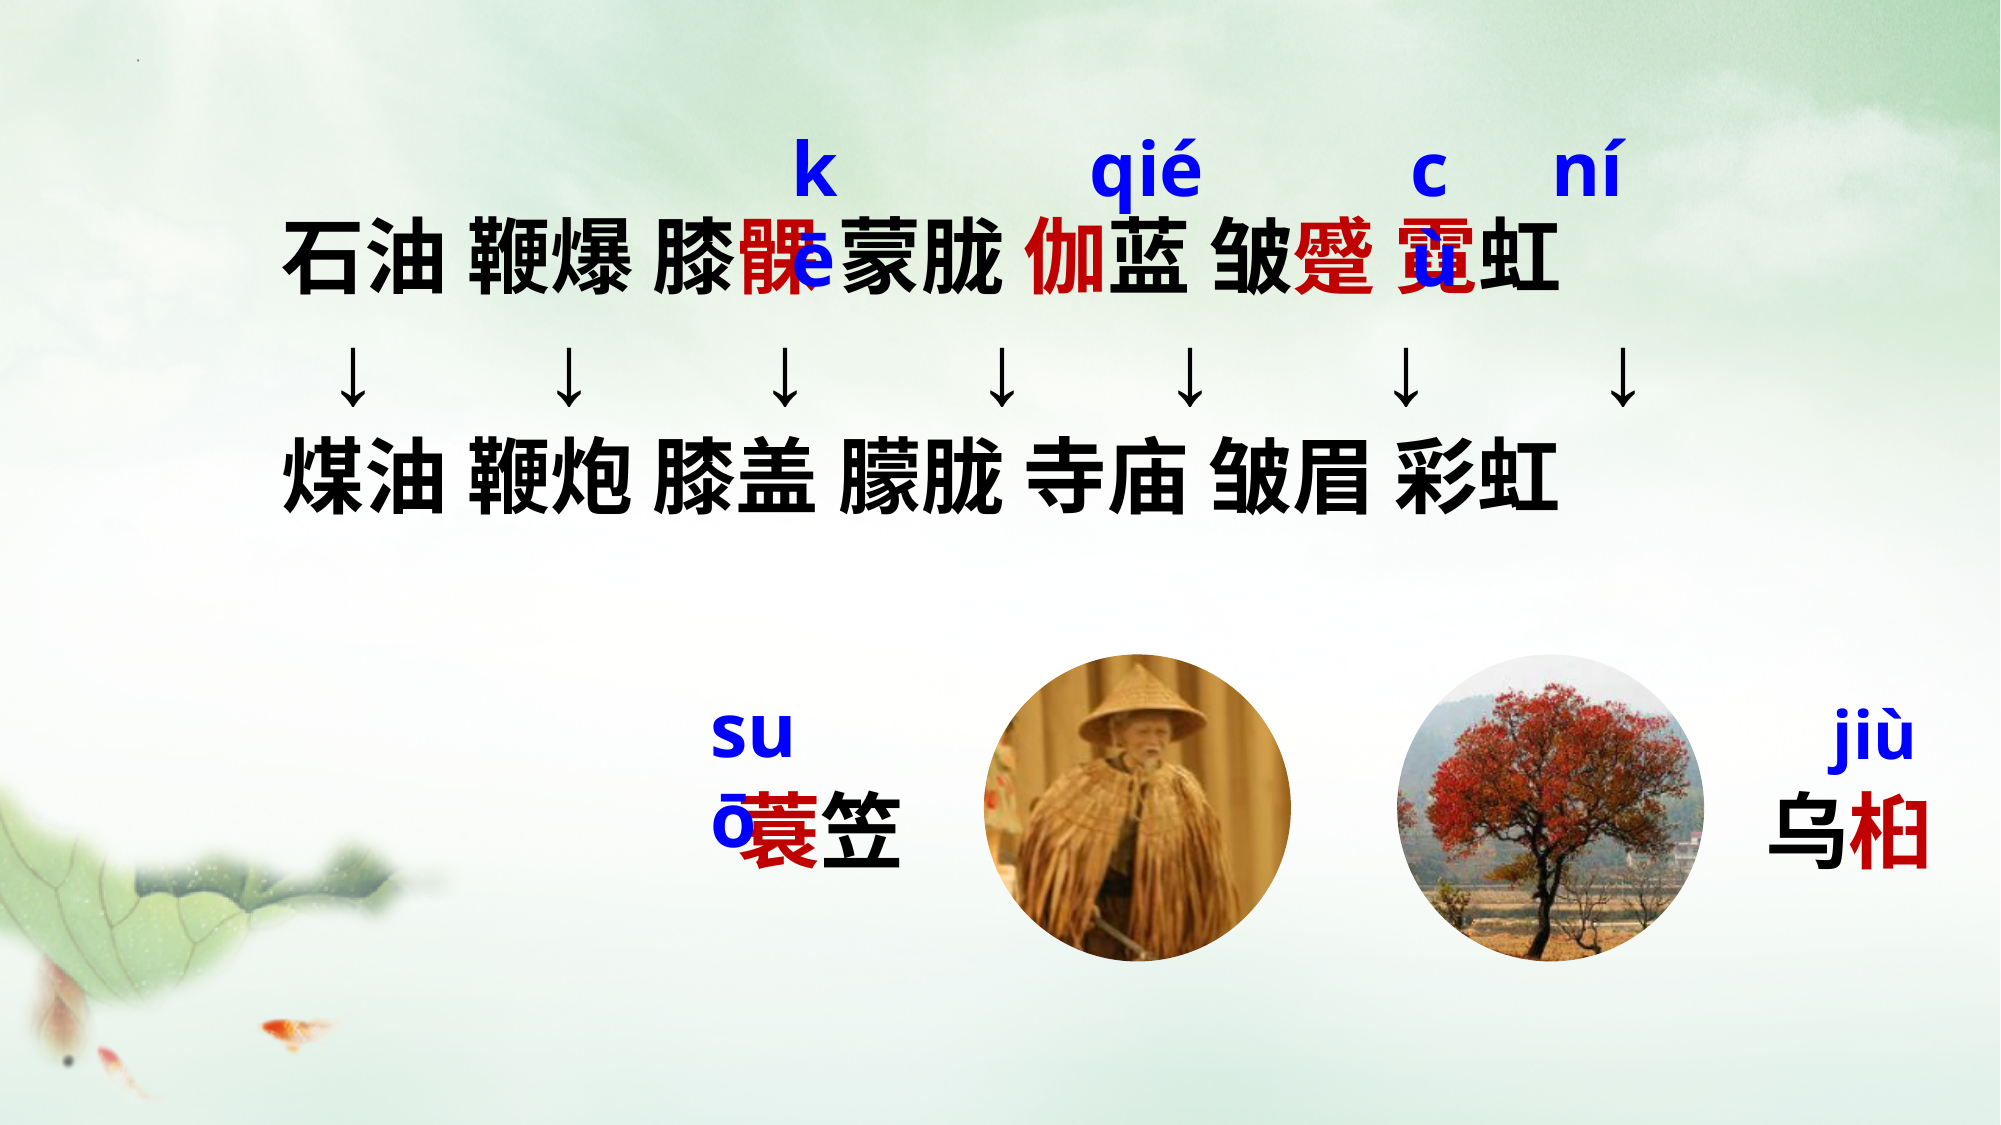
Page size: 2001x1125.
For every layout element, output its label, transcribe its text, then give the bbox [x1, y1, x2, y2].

text_box 乌桕 [1737, 752, 1960, 887]
text_box qié [1074, 114, 1234, 220]
text_box jiù [1818, 685, 1983, 780]
text_box kē [776, 114, 884, 310]
text_box 石油 鞭爆 膝髁 蒙胧 伽蓝 皱蹙 霓虹 ↓ ↓ ↓ ↓ ↓ ↓ ↓ 煤油 鞭炮 膝盖 朦胧 寺庙 皱眉 彩虹 [267, 197, 1836, 532]
text_box cù [1395, 114, 1506, 310]
text_box ní [1536, 114, 1647, 220]
picture [0, 0, 2001, 1125]
text_box 蓑笠 [695, 752, 945, 887]
text_box suō [695, 674, 855, 870]
